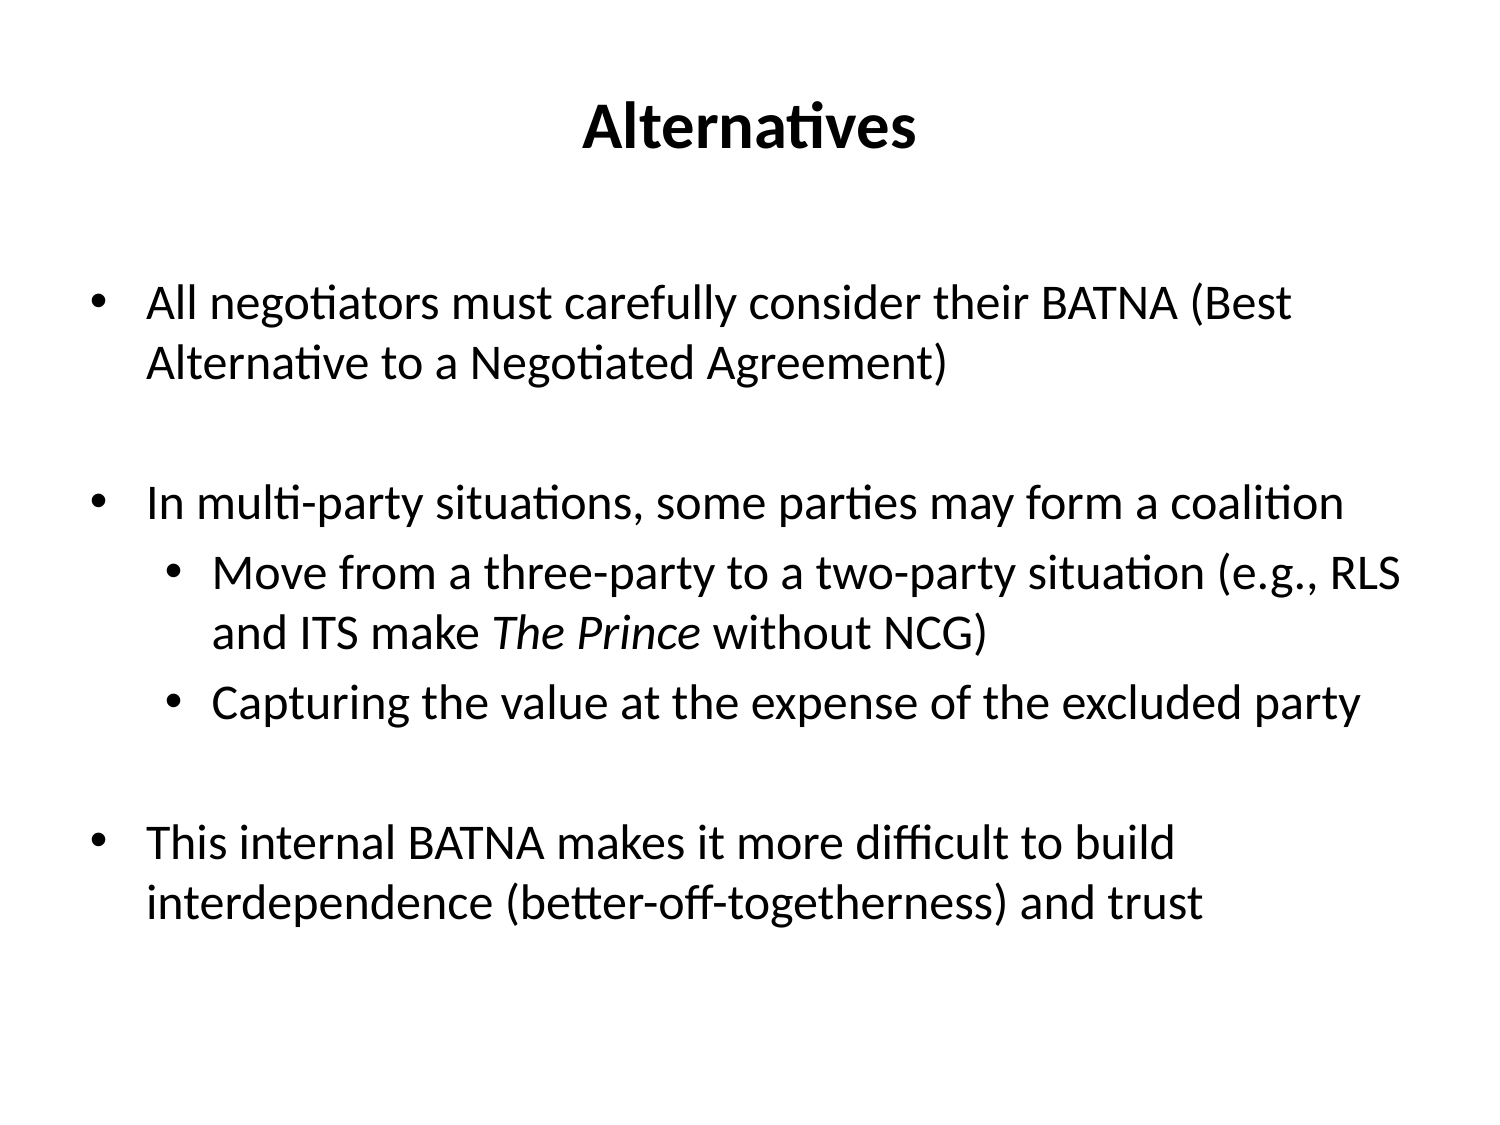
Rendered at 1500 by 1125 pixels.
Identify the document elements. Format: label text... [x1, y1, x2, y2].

text_box All negotiators must carefully consider their BATNA (Best Alternative to a Negotiated Agreement) In multi-party situations, some parties may form a coalition Move from a three-party to a two-party situation (e.g., RLS and ITS make The Prince without NCG) Capturing the value at the expense of the excluded party This internal BATNA makes it more difficult to build interdependence (better-off-togetherness) and trust [74, 262, 1425, 1005]
text_box Alternatives [74, 75, 1425, 262]
